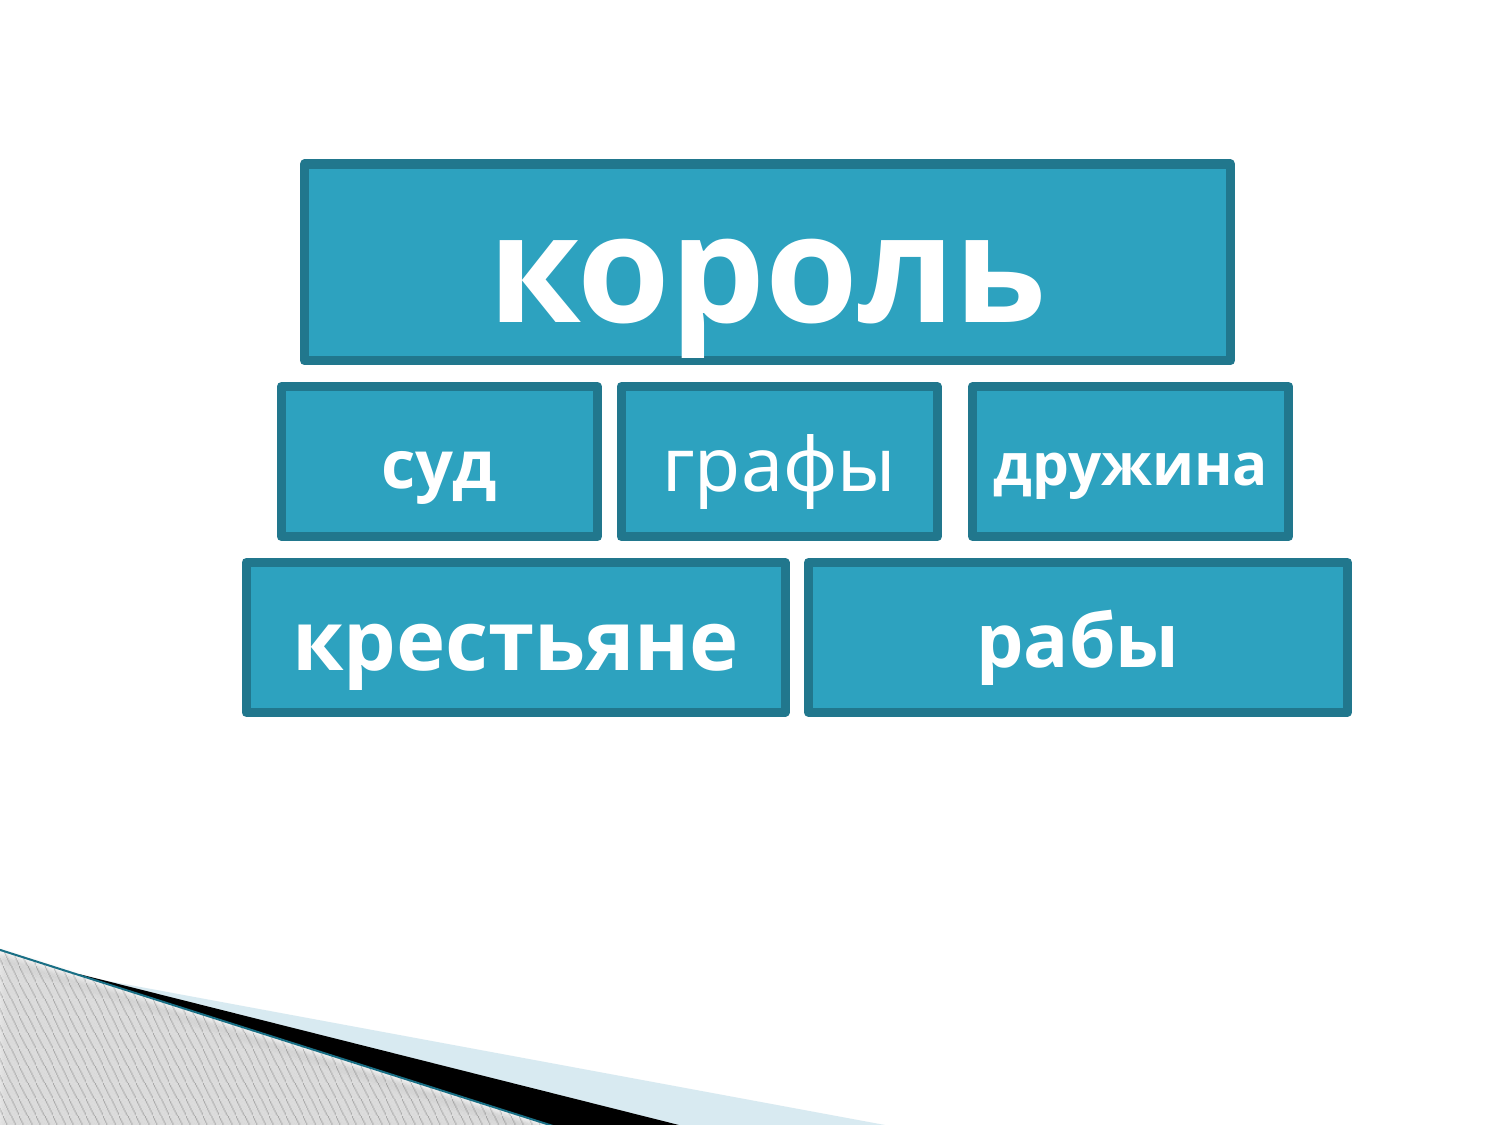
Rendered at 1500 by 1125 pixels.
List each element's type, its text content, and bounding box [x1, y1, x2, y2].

text_box дружина [968, 382, 1293, 541]
text_box суд [277, 382, 602, 541]
text_box графы [617, 382, 942, 541]
text_box крестьяне [242, 558, 790, 717]
text_box король [300, 159, 1235, 365]
text_box рабы [804, 558, 1352, 717]
